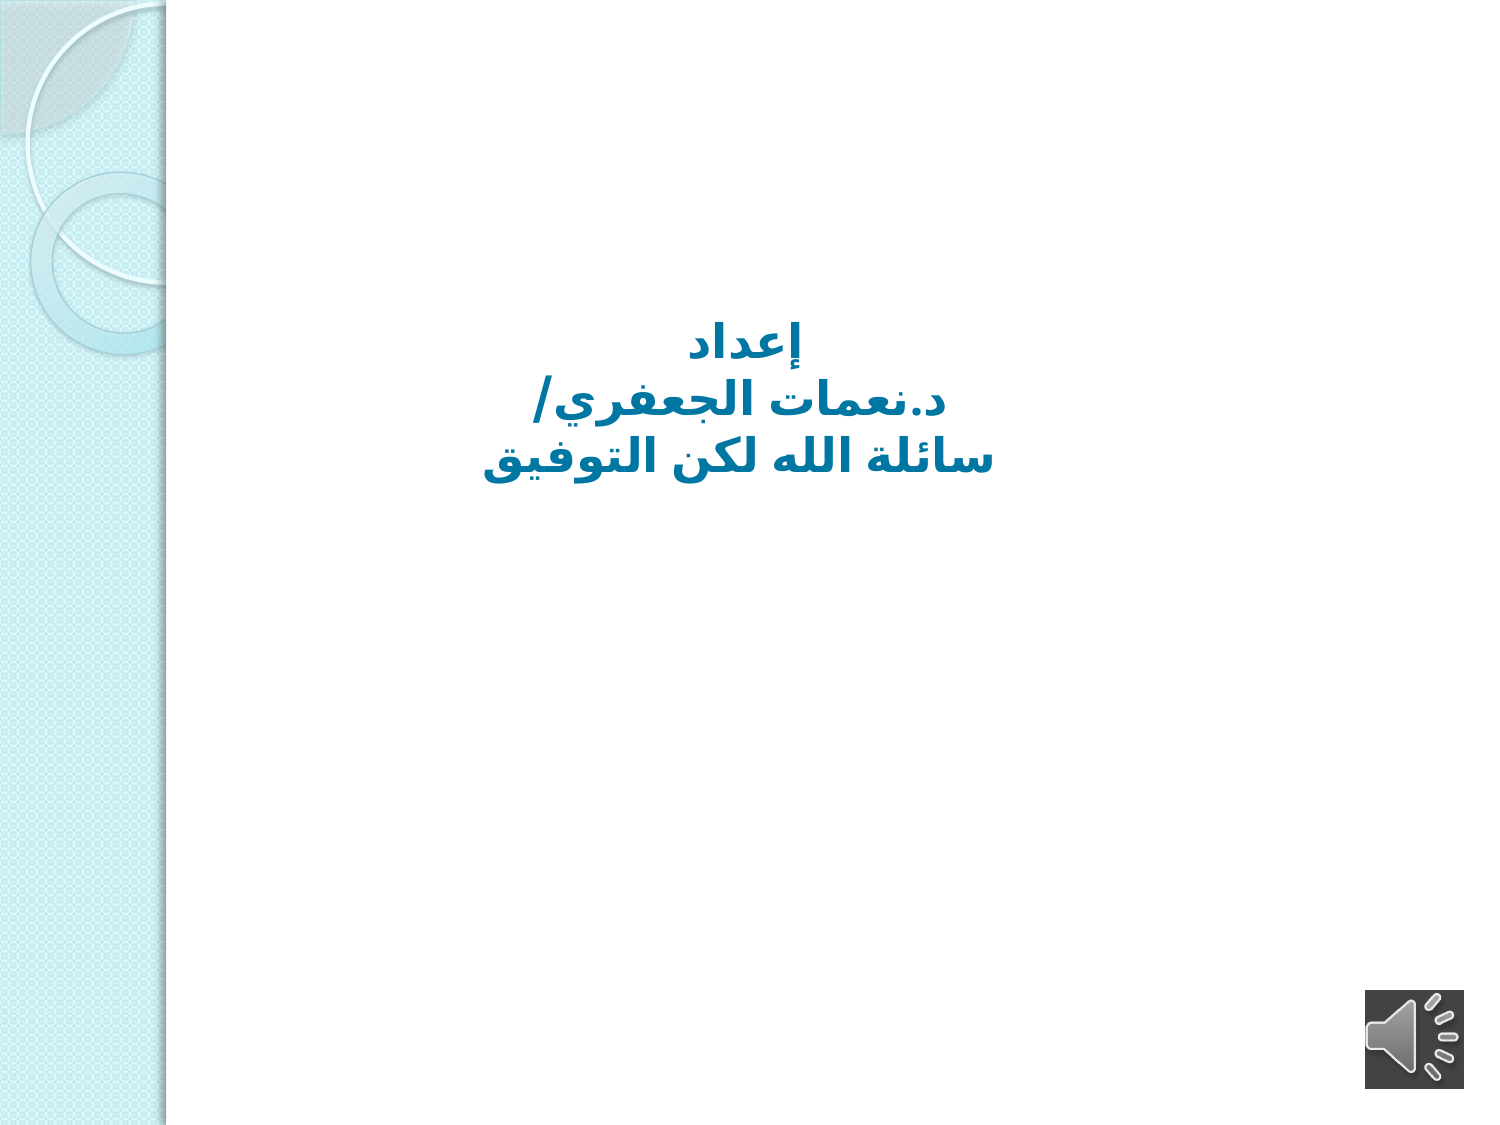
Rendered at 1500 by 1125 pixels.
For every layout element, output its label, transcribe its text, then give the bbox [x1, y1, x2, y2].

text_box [1364, 989, 1465, 1090]
title إعداد د.نعمات الجعفري/ سائلة الله لكن التوفيق [64, 302, 1415, 491]
